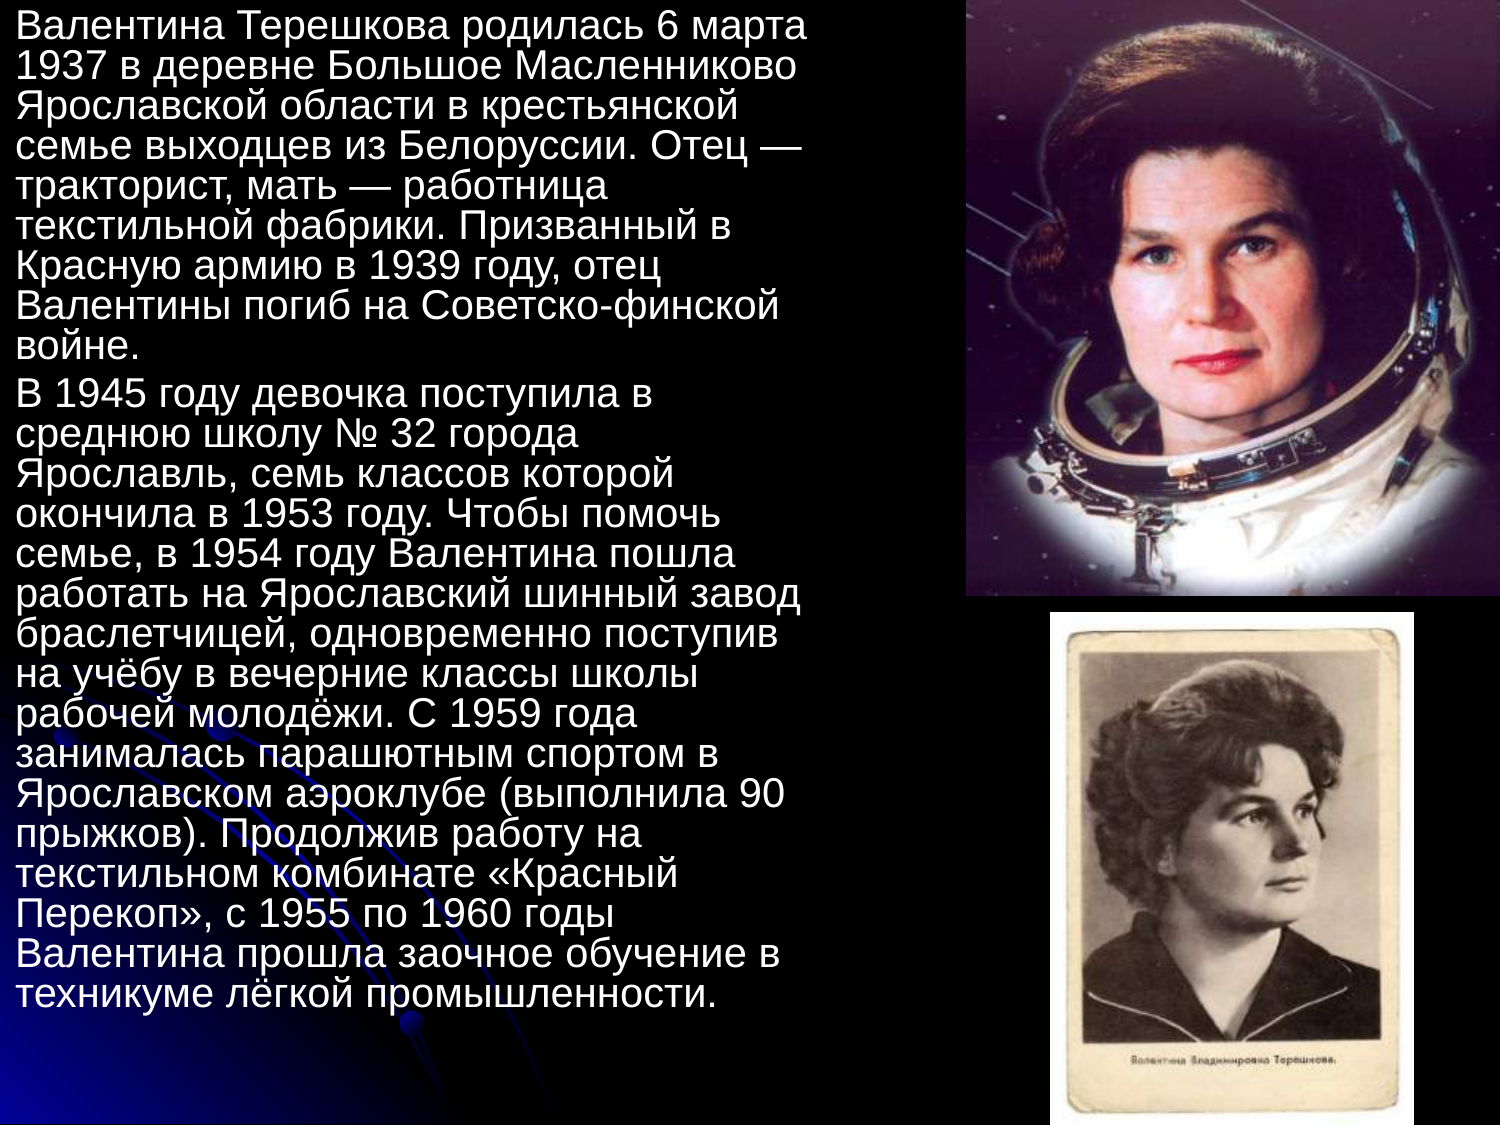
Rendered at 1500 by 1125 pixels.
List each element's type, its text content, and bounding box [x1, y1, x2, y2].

picture [966, 0, 1500, 597]
subtitle Валентина Терешкова родилась 6 марта 1937 в деревне Большое Масленниково Ярославской области в крестьянской семье выходцев из Белоруссии. Отец — тракторист, мать — работница текстильной фабрики. Призванный в Красную армию в 1939 году, отец Валентины погиб на Советско-финской войне. В 1945 году девочка поступила в среднюю школу № 32 города Ярославль, семь классов которой окончила в 1953 году. Чтобы помочь семье, в 1954 году Валентина пошла работать на Ярославский шинный завод браслетчицей, одновременно поступив на учёбу в вечерние классы школы рабочей молодёжи. С 1959 года занималась парашютным спортом в Ярославском аэроклубе (выполнила 90 прыжков). Продолжив работу на текстильном комбинате «Красный Перекоп», с 1955 по 1960 годы Валентина прошла заочное обучение в техникуме лёгкой промышленности. [0, 0, 826, 1125]
picture [1049, 612, 1414, 1125]
